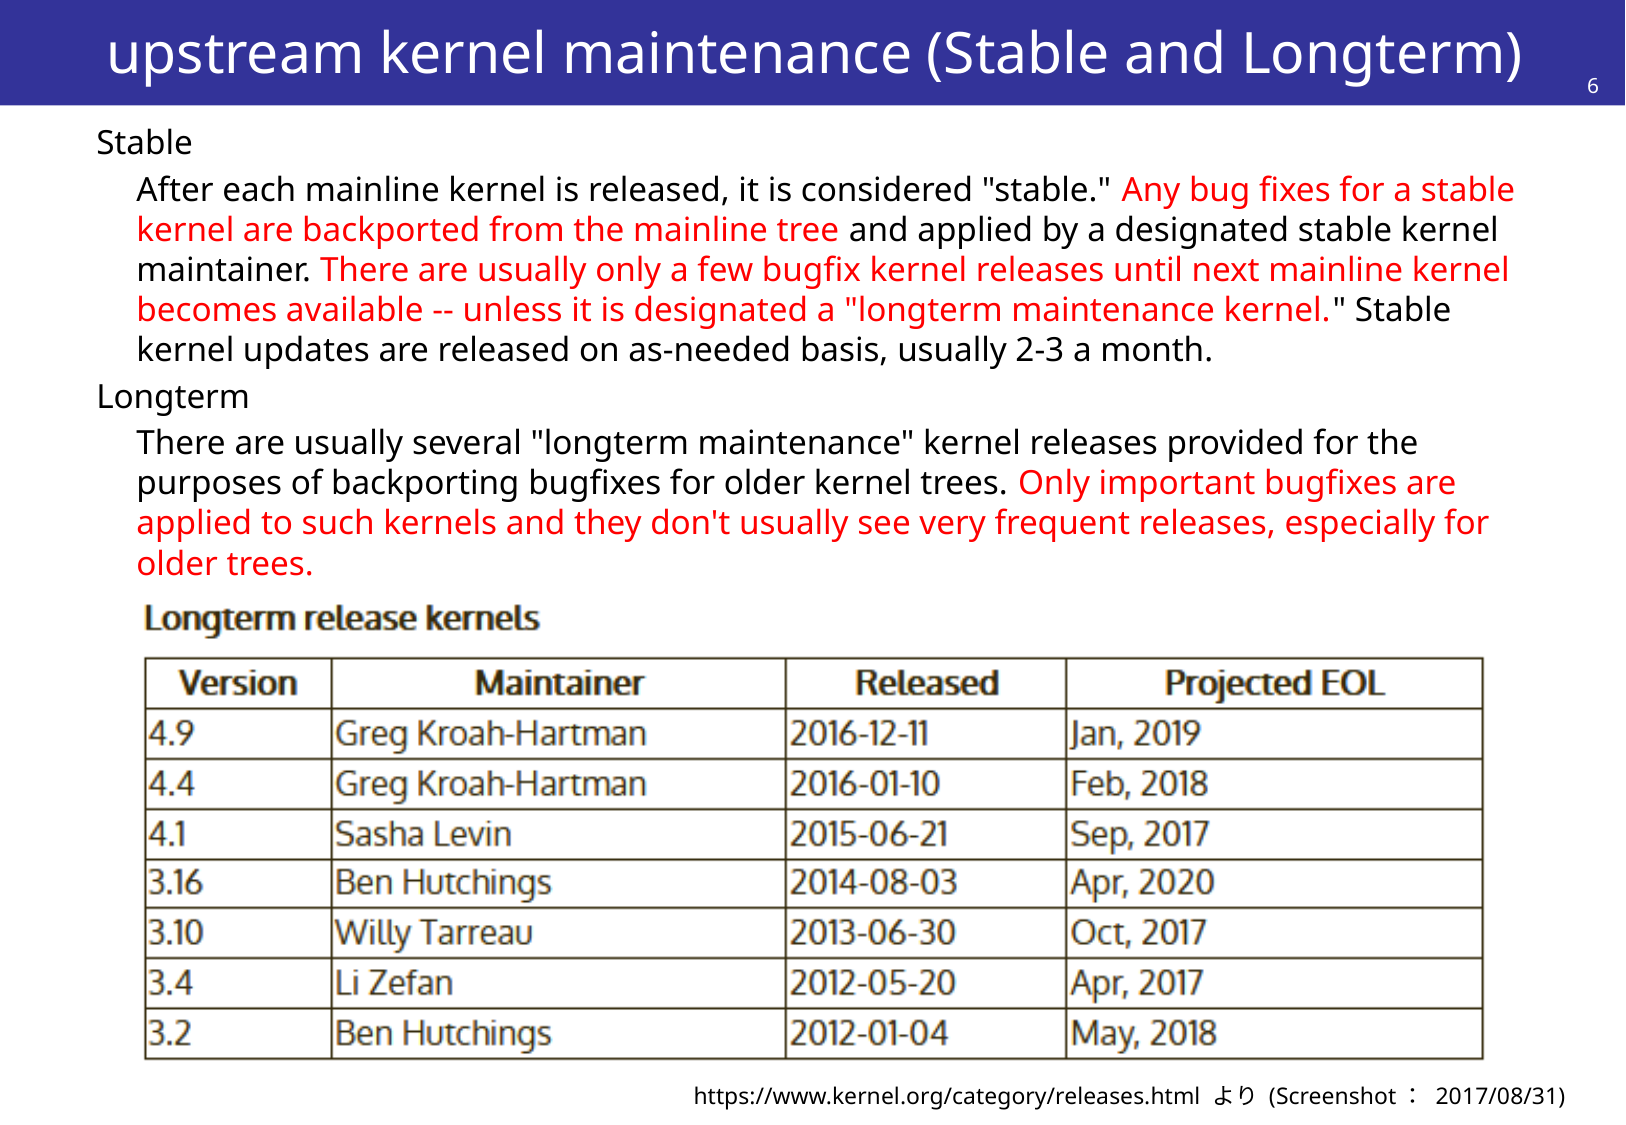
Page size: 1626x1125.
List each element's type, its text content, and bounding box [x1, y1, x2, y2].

title upstream kernel maintenance (Stable and Longterm) [83, 0, 1546, 102]
list Stable After each mainline kernel is released, it is considered "stable." Any bug fixes for a stable kernel are backported from the mainline tree and applied by a designated stable kernel maintainer. There are usually only a few bugfix kernel releases until next mainline kernel becomes available -- unless it is designated a "longterm maintenance kernel." Stable kernel updates are released on as-needed basis, usually 2-3 a month. Longterm There are usually several "longterm maintenance" kernel releases provided for the purposes of backporting bugfixes for older kernel trees. Only important bugfixes are applied to such kernels and they don't usually see very frequent releases, especially for older trees. [81, 113, 1544, 598]
slide_number 6 [1522, 65, 1614, 105]
text_box https://www.kernel.org/category/releases.html より (Screenshot： 2017/08/31) [678, 1074, 1581, 1117]
picture [124, 597, 1501, 1075]
